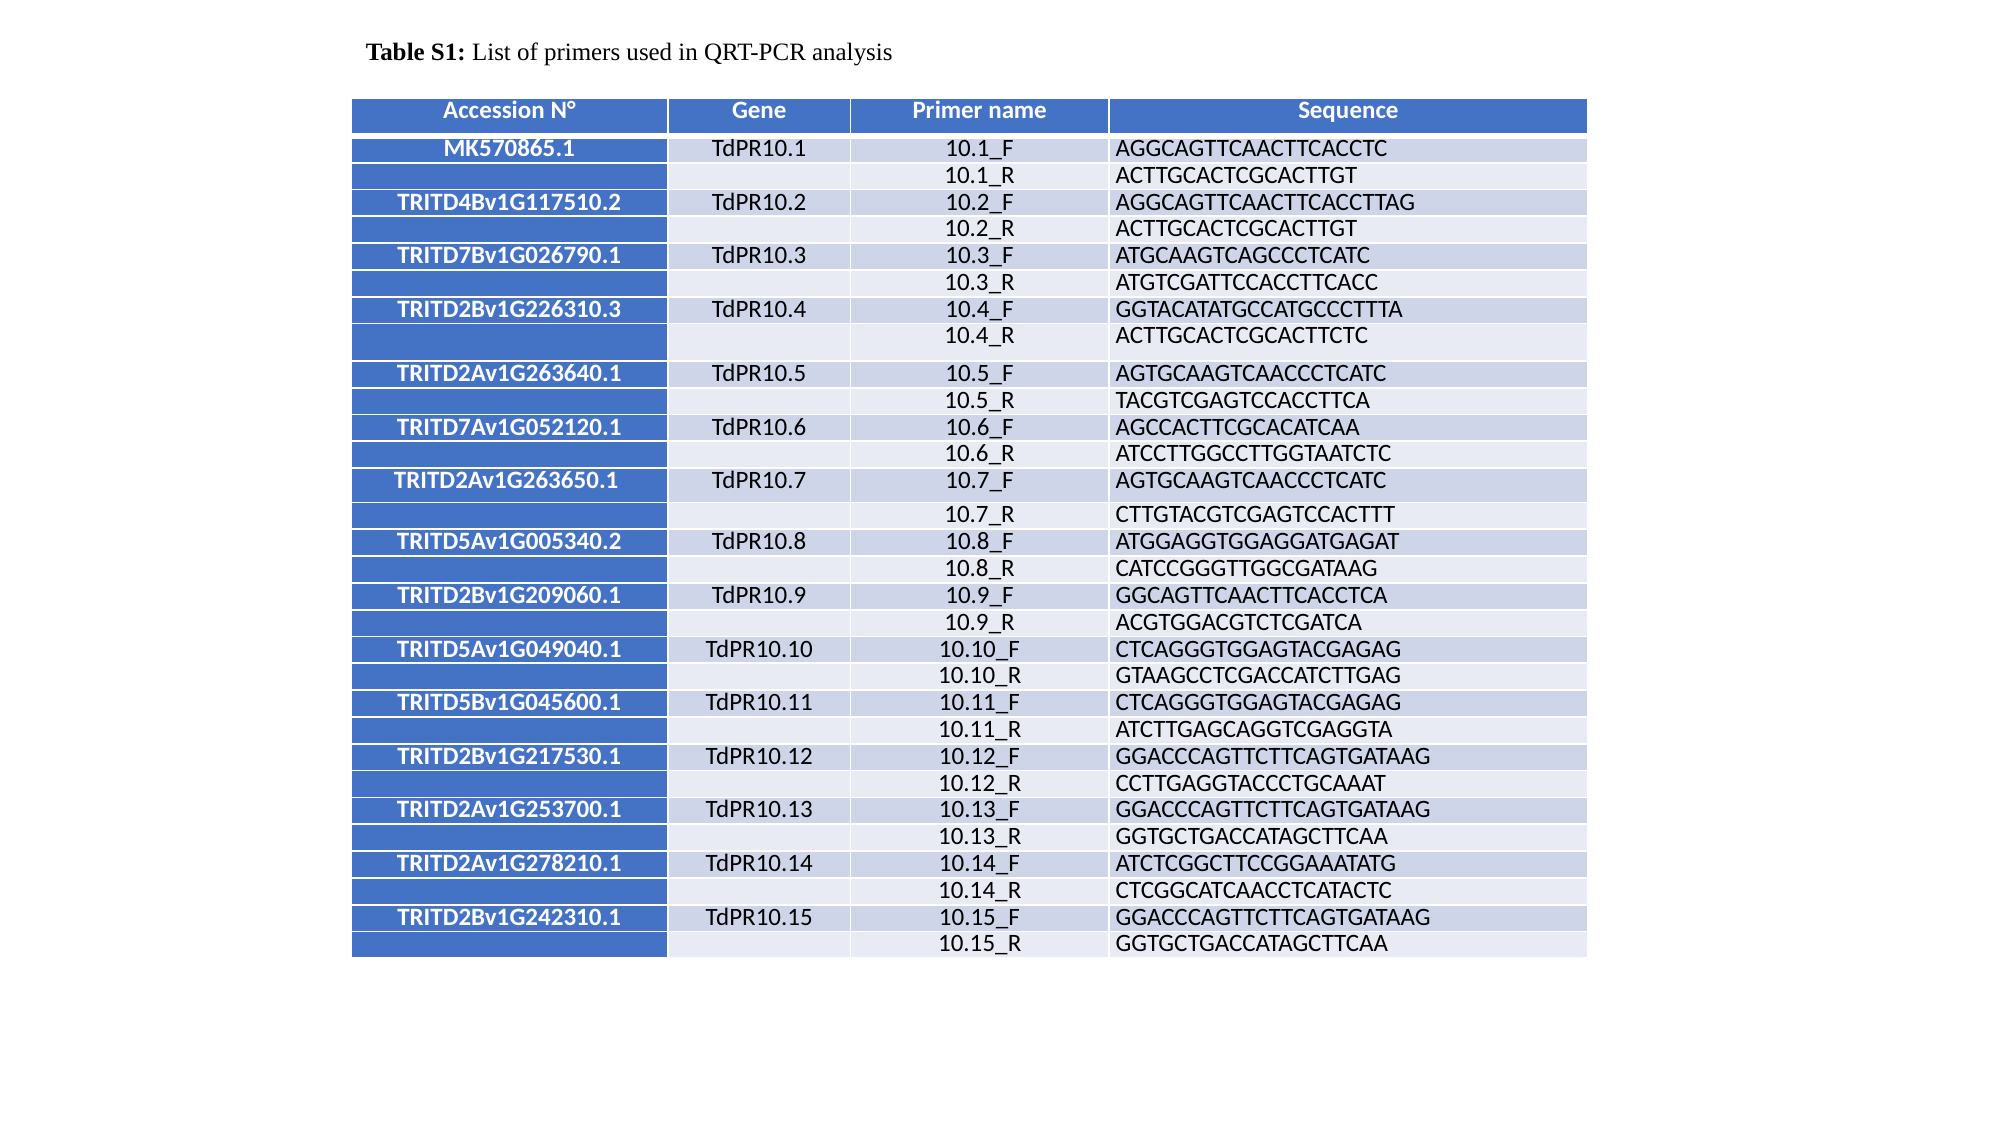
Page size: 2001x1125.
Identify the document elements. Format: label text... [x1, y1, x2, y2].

table_cell [669, 611, 850, 636]
table_cell TdPR10.13 [669, 798, 850, 823]
table_cell GGACCCAGTTCTTCAGTGATAAG [1110, 906, 1587, 931]
table_cell [669, 324, 850, 360]
table_cell TRITD5Av1G049040.1 [352, 637, 667, 662]
table_cell GGACCCAGTTCTTCAGTGATAAG [1110, 798, 1587, 823]
table_cell TRITD4Bv1G117510.2 [352, 190, 667, 215]
table_cell TdPR10.12 [669, 745, 850, 770]
table_cell 10.7_R [851, 503, 1108, 528]
table_cell TdPR10.11 [669, 691, 850, 716]
table_cell [352, 771, 667, 797]
table_cell 10.5_R [851, 389, 1108, 414]
table_header Primer name [851, 99, 1108, 133]
table_cell ATCCTTGGCCTTGGTAATCTC [1110, 442, 1587, 467]
table_cell ATCTCGGCTTCCGGAAATATG [1110, 852, 1587, 877]
table_cell TRITD2Av1G278210.1 [352, 852, 667, 877]
table_cell [669, 664, 850, 689]
table_cell TdPR10.9 [669, 584, 850, 609]
table_cell 10.15_F [851, 906, 1108, 931]
table_cell [352, 557, 667, 582]
table_cell 10.13_F [851, 798, 1108, 823]
table_cell AGGCAGTTCAACTTCACCTTAG [1110, 190, 1587, 215]
table_cell 10.1_F [851, 139, 1108, 162]
table_cell TRITD2Bv1G217530.1 [352, 745, 667, 770]
table_cell TACGTCGAGTCCACCTTCA [1110, 389, 1587, 414]
table_cell TdPR10.8 [669, 530, 850, 555]
table_cell AGTGCAAGTCAACCCTCATC [1110, 469, 1587, 502]
table_cell 10.8_R [851, 557, 1108, 582]
table_cell CTCGGCATCAACCTCATACTC [1110, 879, 1587, 904]
table_cell ACTTGCACTCGCACTTGT [1110, 217, 1587, 242]
table_cell 10.15_R [851, 932, 1108, 957]
table_header Gene [669, 99, 850, 133]
table_cell 10.4_R [851, 324, 1108, 360]
table_cell ATGGAGGTGGAGGATGAGAT [1110, 530, 1587, 555]
table_cell [352, 164, 667, 189]
table_cell TRITD2Bv1G226310.3 [352, 298, 667, 323]
table_cell [352, 324, 667, 360]
table_cell [669, 442, 850, 467]
table_cell GTAAGCCTCGACCATCTTGAG [1110, 664, 1587, 689]
table_cell GGTGCTGACCATAGCTTCAA [1110, 825, 1587, 850]
table_cell TRITD2Bv1G242310.1 [352, 906, 667, 931]
table_cell CTTGTACGTCGAGTCCACTTT [1110, 503, 1587, 528]
table_cell [352, 217, 667, 242]
table_cell [669, 825, 850, 850]
table_cell [669, 718, 850, 743]
table_cell [352, 611, 667, 636]
table_cell ACGTGGACGTCTCGATCA [1110, 611, 1587, 636]
table_cell TRITD2Av1G253700.1 [352, 798, 667, 823]
table_cell [352, 389, 667, 414]
table_cell 10.10_R [851, 664, 1108, 689]
table_cell [669, 503, 850, 528]
table_cell [352, 503, 667, 528]
table_header Sequence [1110, 99, 1587, 133]
table_cell TRITD7Av1G052120.1 [352, 415, 667, 440]
table_cell CTCAGGGTGGAGTACGAGAG [1110, 691, 1587, 716]
table_cell [669, 164, 850, 189]
table_cell AGCCACTTCGCACATCAA [1110, 415, 1587, 440]
table_cell AGTGCAAGTCAACCCTCATC [1110, 362, 1587, 387]
table_cell TRITD2Bv1G209060.1 [352, 584, 667, 609]
table_cell GGTGCTGACCATAGCTTCAA [1110, 932, 1587, 957]
table_cell TdPR10.7 [669, 469, 850, 502]
table_cell 10.14_R [851, 879, 1108, 904]
table_cell 10.6_R [851, 442, 1108, 467]
table_cell 10.7_F [851, 469, 1108, 502]
table_cell TRITD5Av1G005340.2 [352, 530, 667, 555]
table_cell 10.2_F [851, 190, 1108, 215]
table_cell TRITD5Bv1G045600.1 [352, 691, 667, 716]
table_cell AGGCAGTTCAACTTCACCTC [1110, 139, 1587, 162]
table_cell TdPR10.1 [669, 139, 850, 162]
table_cell ACTTGCACTCGCACTTGT [1110, 164, 1587, 189]
table_cell TdPR10.2 [669, 190, 850, 215]
table_cell [669, 932, 850, 957]
table_cell CATCCGGGTTGGCGATAAG [1110, 557, 1587, 582]
table_cell TRITD2Av1G263640.1 [352, 362, 667, 387]
table_cell 10.9_F [851, 584, 1108, 609]
table_cell 10.11_R [851, 718, 1108, 743]
table_cell 10.1_R [851, 164, 1108, 189]
table_cell GGACCCAGTTCTTCAGTGATAAG [1110, 745, 1587, 770]
table_cell TdPR10.5 [669, 362, 850, 387]
table_cell 10.10_F [851, 637, 1108, 662]
table_cell [669, 389, 850, 414]
table_cell [669, 879, 850, 904]
table_cell ATCTTGAGCAGGTCGAGGTA [1110, 718, 1587, 743]
table_cell [352, 825, 667, 850]
table_cell [352, 271, 667, 296]
table_cell TdPR10.3 [669, 244, 850, 269]
table_cell [669, 217, 850, 242]
table_cell 10.11_F [851, 691, 1108, 716]
table_cell 10.12_R [851, 771, 1108, 797]
table_cell TdPR10.15 [669, 906, 850, 931]
table_cell GGTACATATGCCATGCCCTTTA [1110, 298, 1587, 323]
table_cell 10.13_R [851, 825, 1108, 850]
table_cell MK570865.1 [352, 139, 667, 162]
table_cell ACTTGCACTCGCACTTCTC [1110, 324, 1587, 360]
table_cell 10.3_R [851, 271, 1108, 296]
table_cell [352, 932, 667, 957]
table_header Accession N° [352, 99, 667, 133]
table_cell [669, 771, 850, 797]
table_cell TdPR10.10 [669, 637, 850, 662]
table_cell CCTTGAGGTACCCTGCAAAT [1110, 771, 1587, 797]
table_cell [352, 442, 667, 467]
table_cell TRITD2Av1G263650.1 [352, 469, 667, 502]
text_box Table S1: List of primers used in QRT-PCR analysis [350, 28, 962, 74]
table_cell [669, 271, 850, 296]
table_cell 10.2_R [851, 217, 1108, 242]
table_cell 10.12_F [851, 745, 1108, 770]
table_cell TdPR10.4 [669, 298, 850, 323]
table_cell 10.9_R [851, 611, 1108, 636]
table_cell 10.5_F [851, 362, 1108, 387]
table_cell ATGCAAGTCAGCCCTCATC [1110, 244, 1587, 269]
table_cell TdPR10.6 [669, 415, 850, 440]
table_cell 10.6_F [851, 415, 1108, 440]
table_cell ATGTCGATTCCACCTTCACC [1110, 271, 1587, 296]
table_cell [352, 664, 667, 689]
table_cell 10.14_F [851, 852, 1108, 877]
table_cell TRITD7Bv1G026790.1 [352, 244, 667, 269]
table_cell 10.3_F [851, 244, 1108, 269]
table_cell 10.4_F [851, 298, 1108, 323]
table_cell [352, 718, 667, 743]
table_cell [352, 879, 667, 904]
table_cell 10.8_F [851, 530, 1108, 555]
table_cell CTCAGGGTGGAGTACGAGAG [1110, 637, 1587, 662]
table_cell TdPR10.14 [669, 852, 850, 877]
table_cell [669, 557, 850, 582]
table_cell GGCAGTTCAACTTCACCTCA [1110, 584, 1587, 609]
